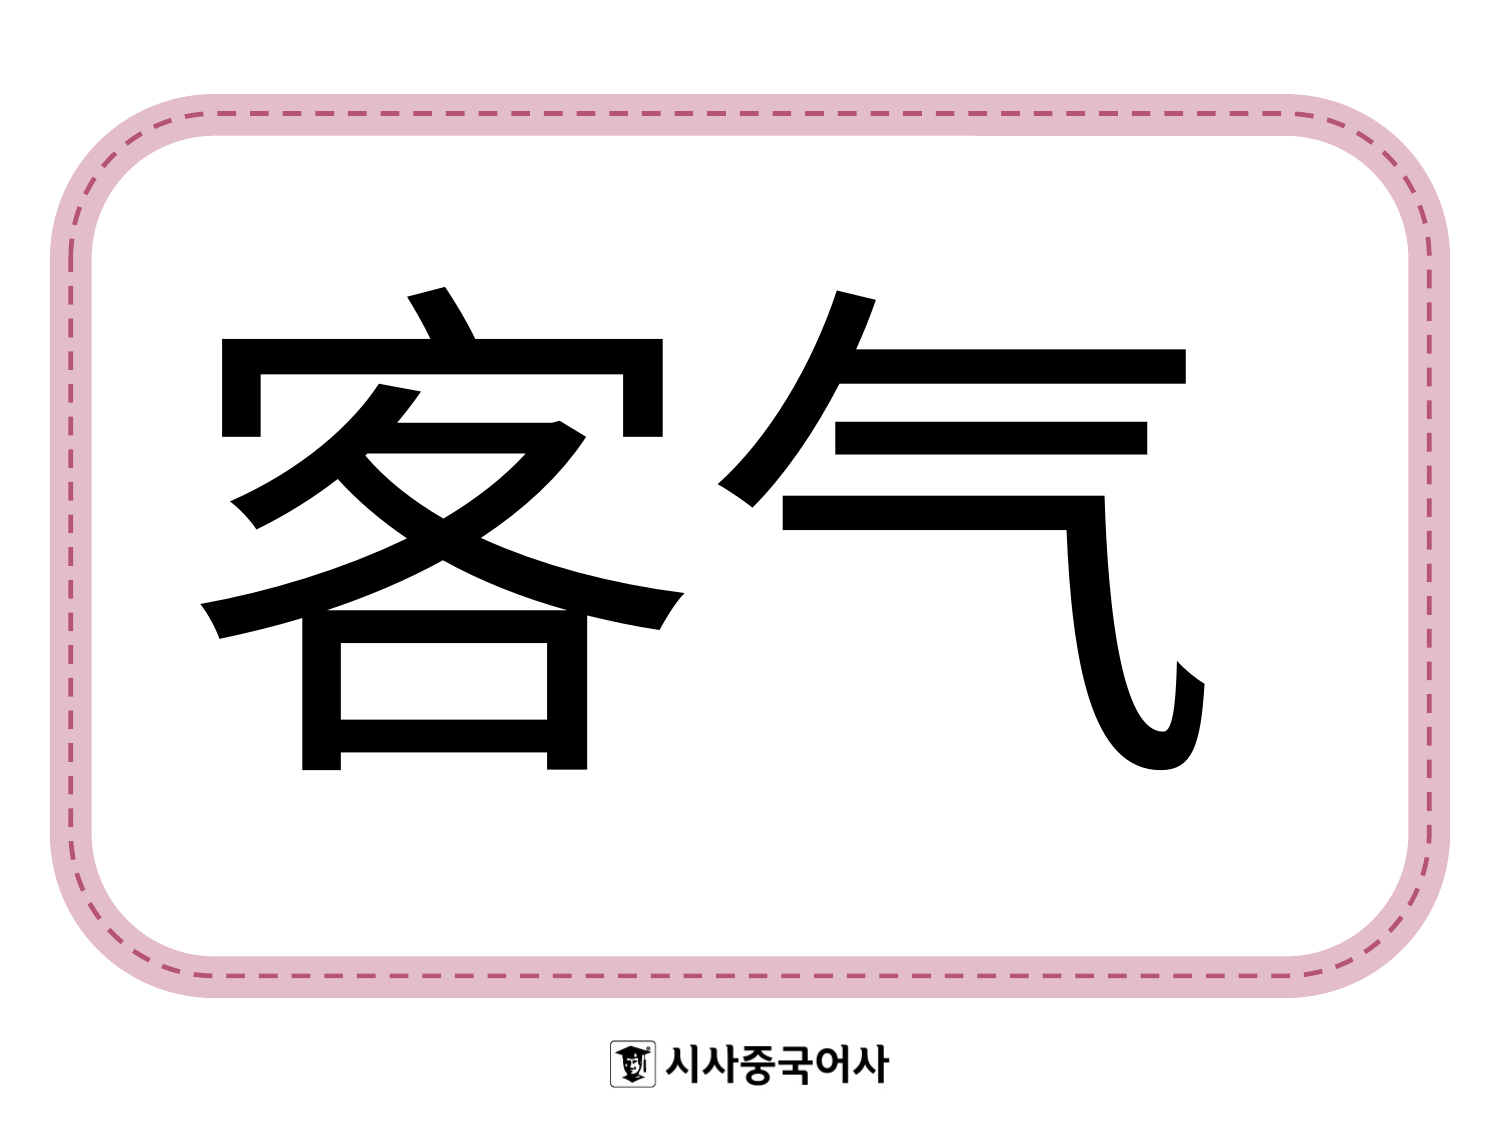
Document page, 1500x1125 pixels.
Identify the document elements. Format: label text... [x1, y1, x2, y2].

text_box 客气 [145, 189, 1354, 853]
picture [602, 1034, 898, 1094]
